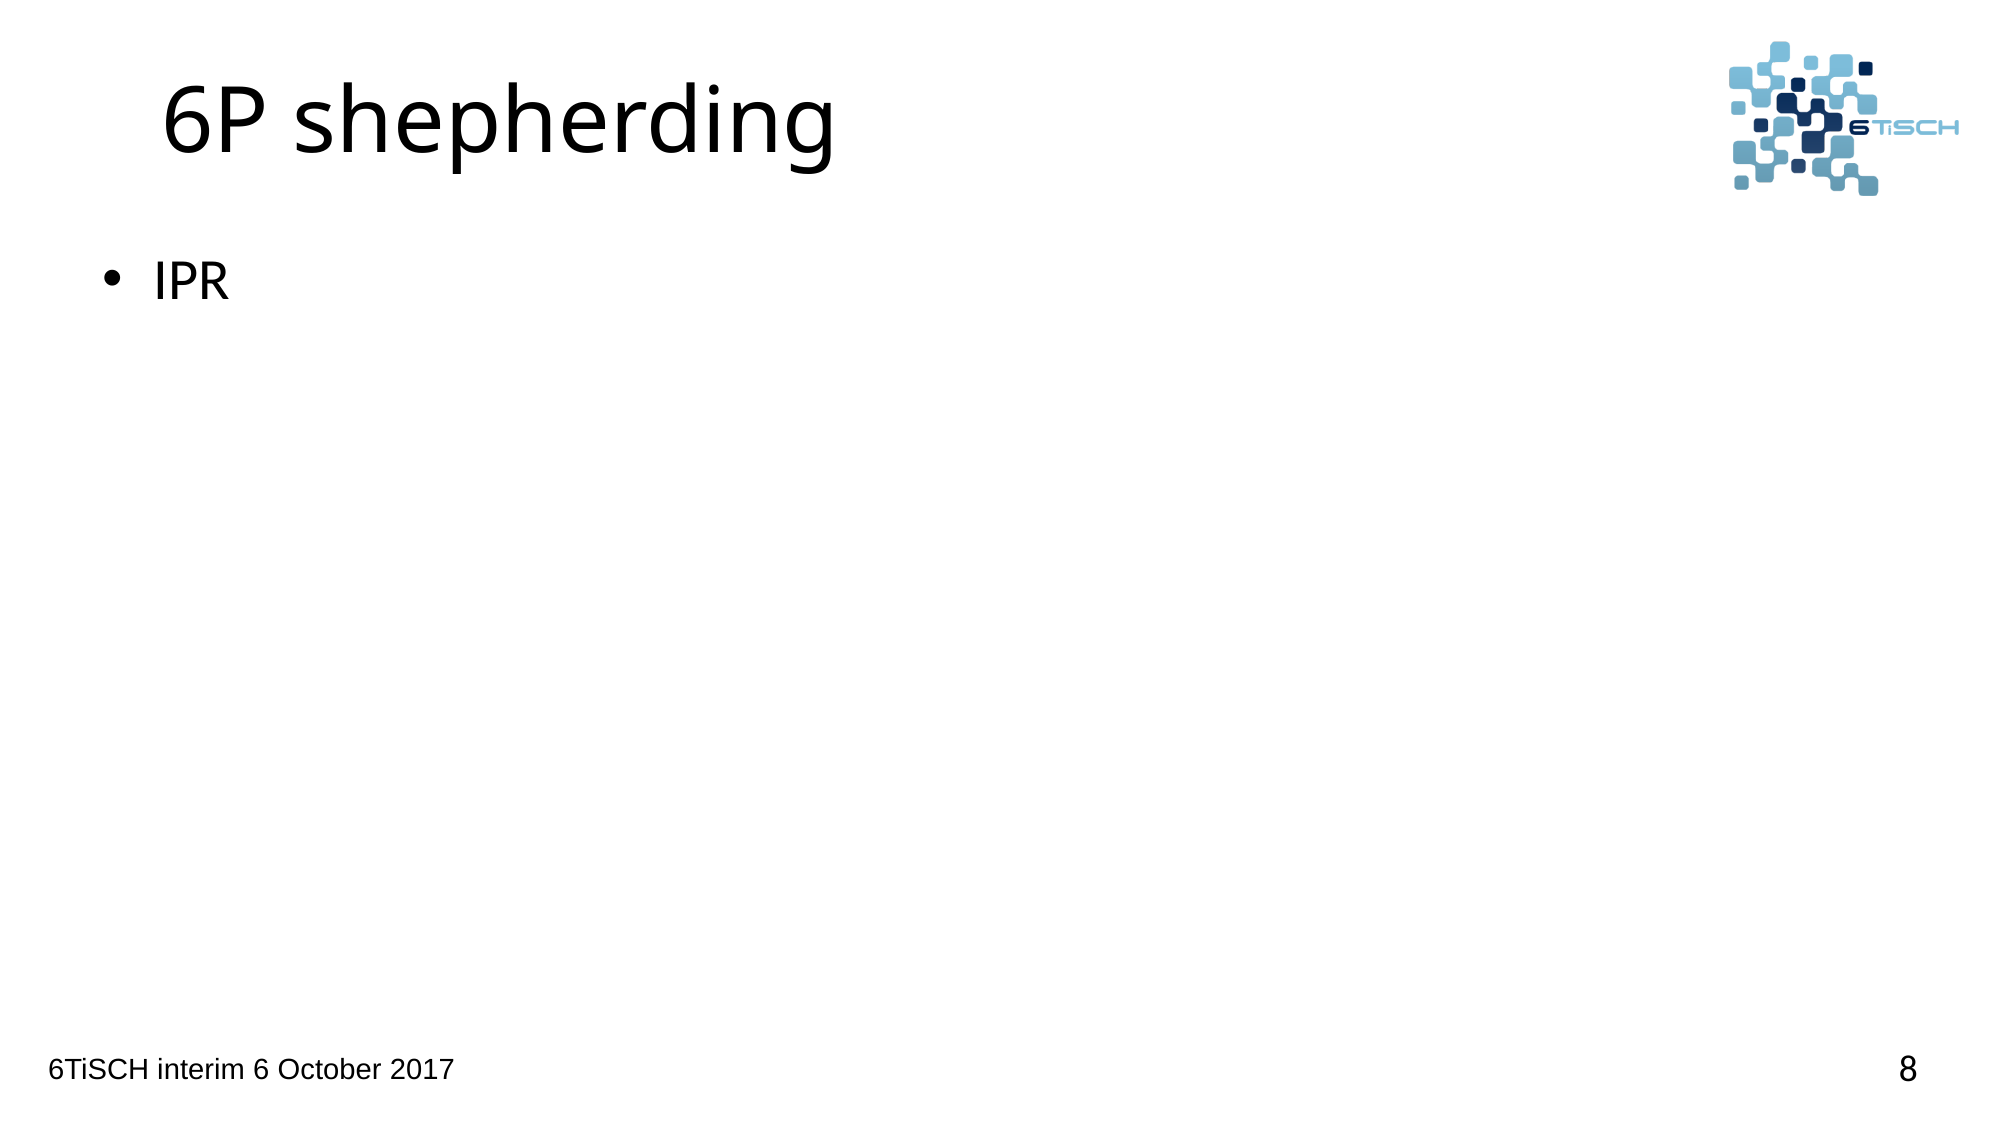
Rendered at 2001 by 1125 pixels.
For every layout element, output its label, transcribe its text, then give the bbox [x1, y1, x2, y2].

list IPR [87, 242, 1911, 1045]
slide_number 8 [1482, 1036, 1933, 1097]
title 6P shepherding [146, 13, 1872, 232]
picture [1872, 37, 1963, 200]
